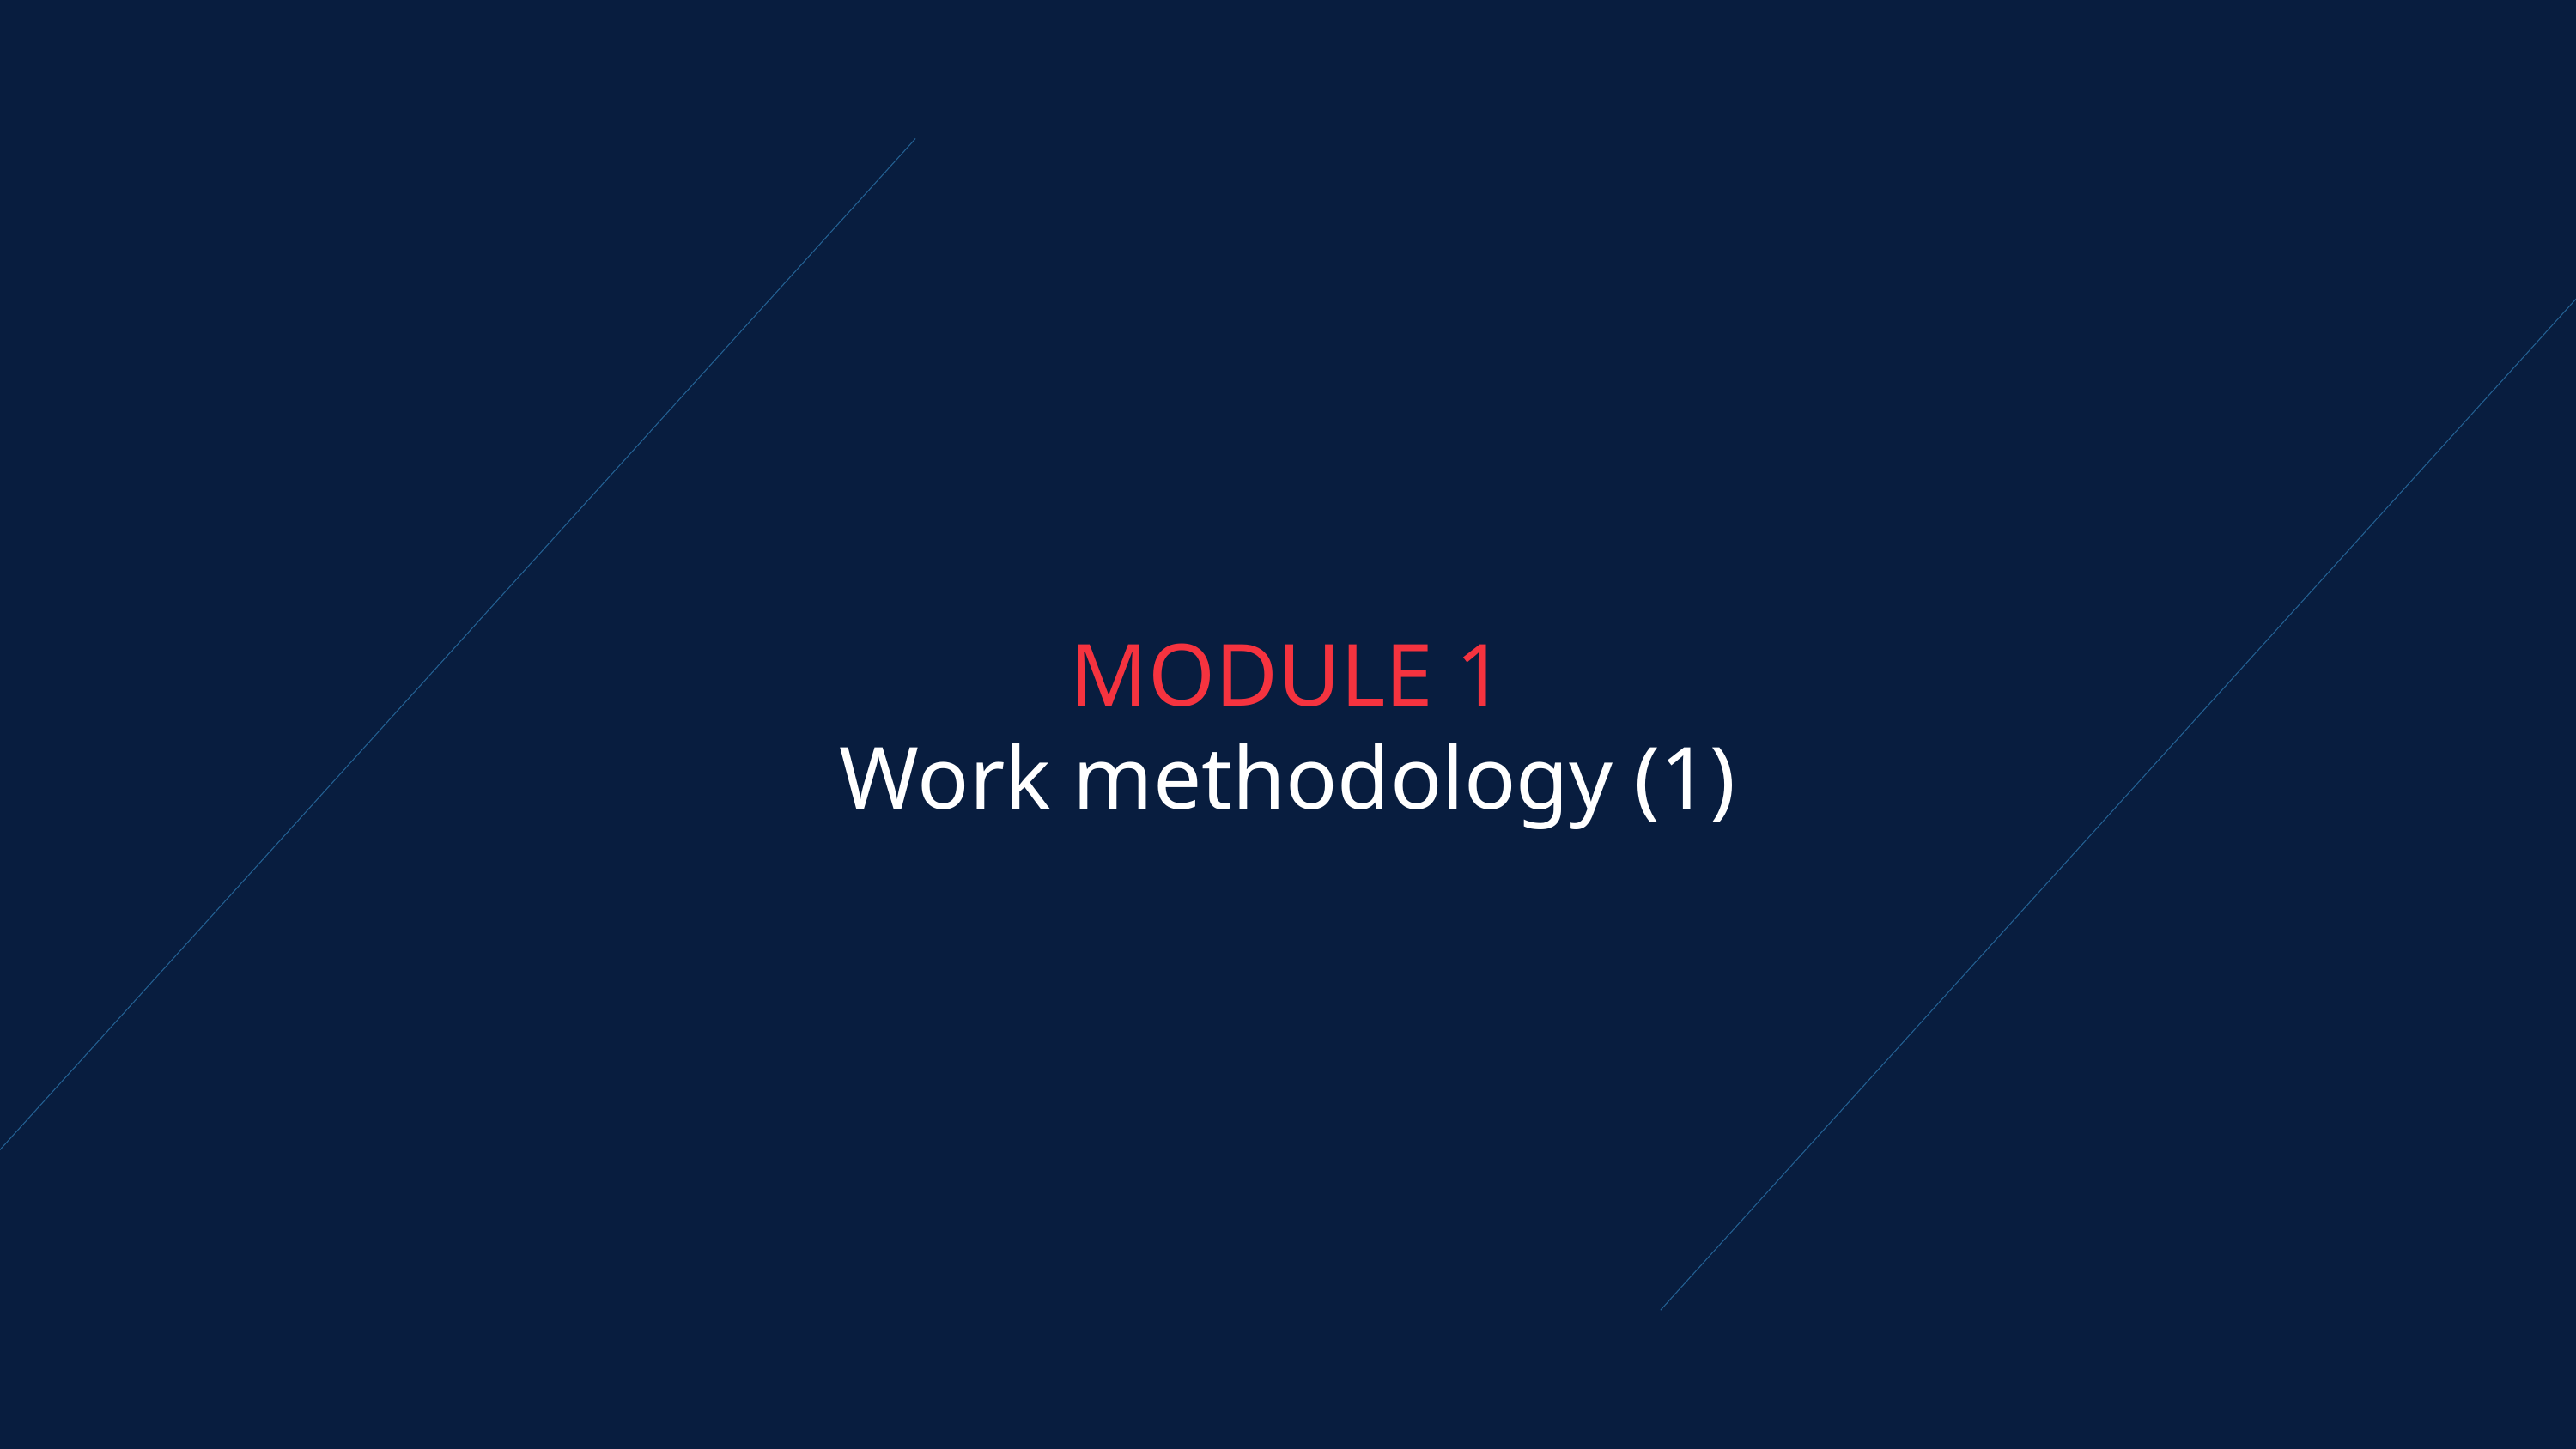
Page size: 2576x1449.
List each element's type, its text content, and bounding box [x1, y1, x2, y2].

list MODULE 1 Work methodology (1) [240, 613, 2336, 836]
